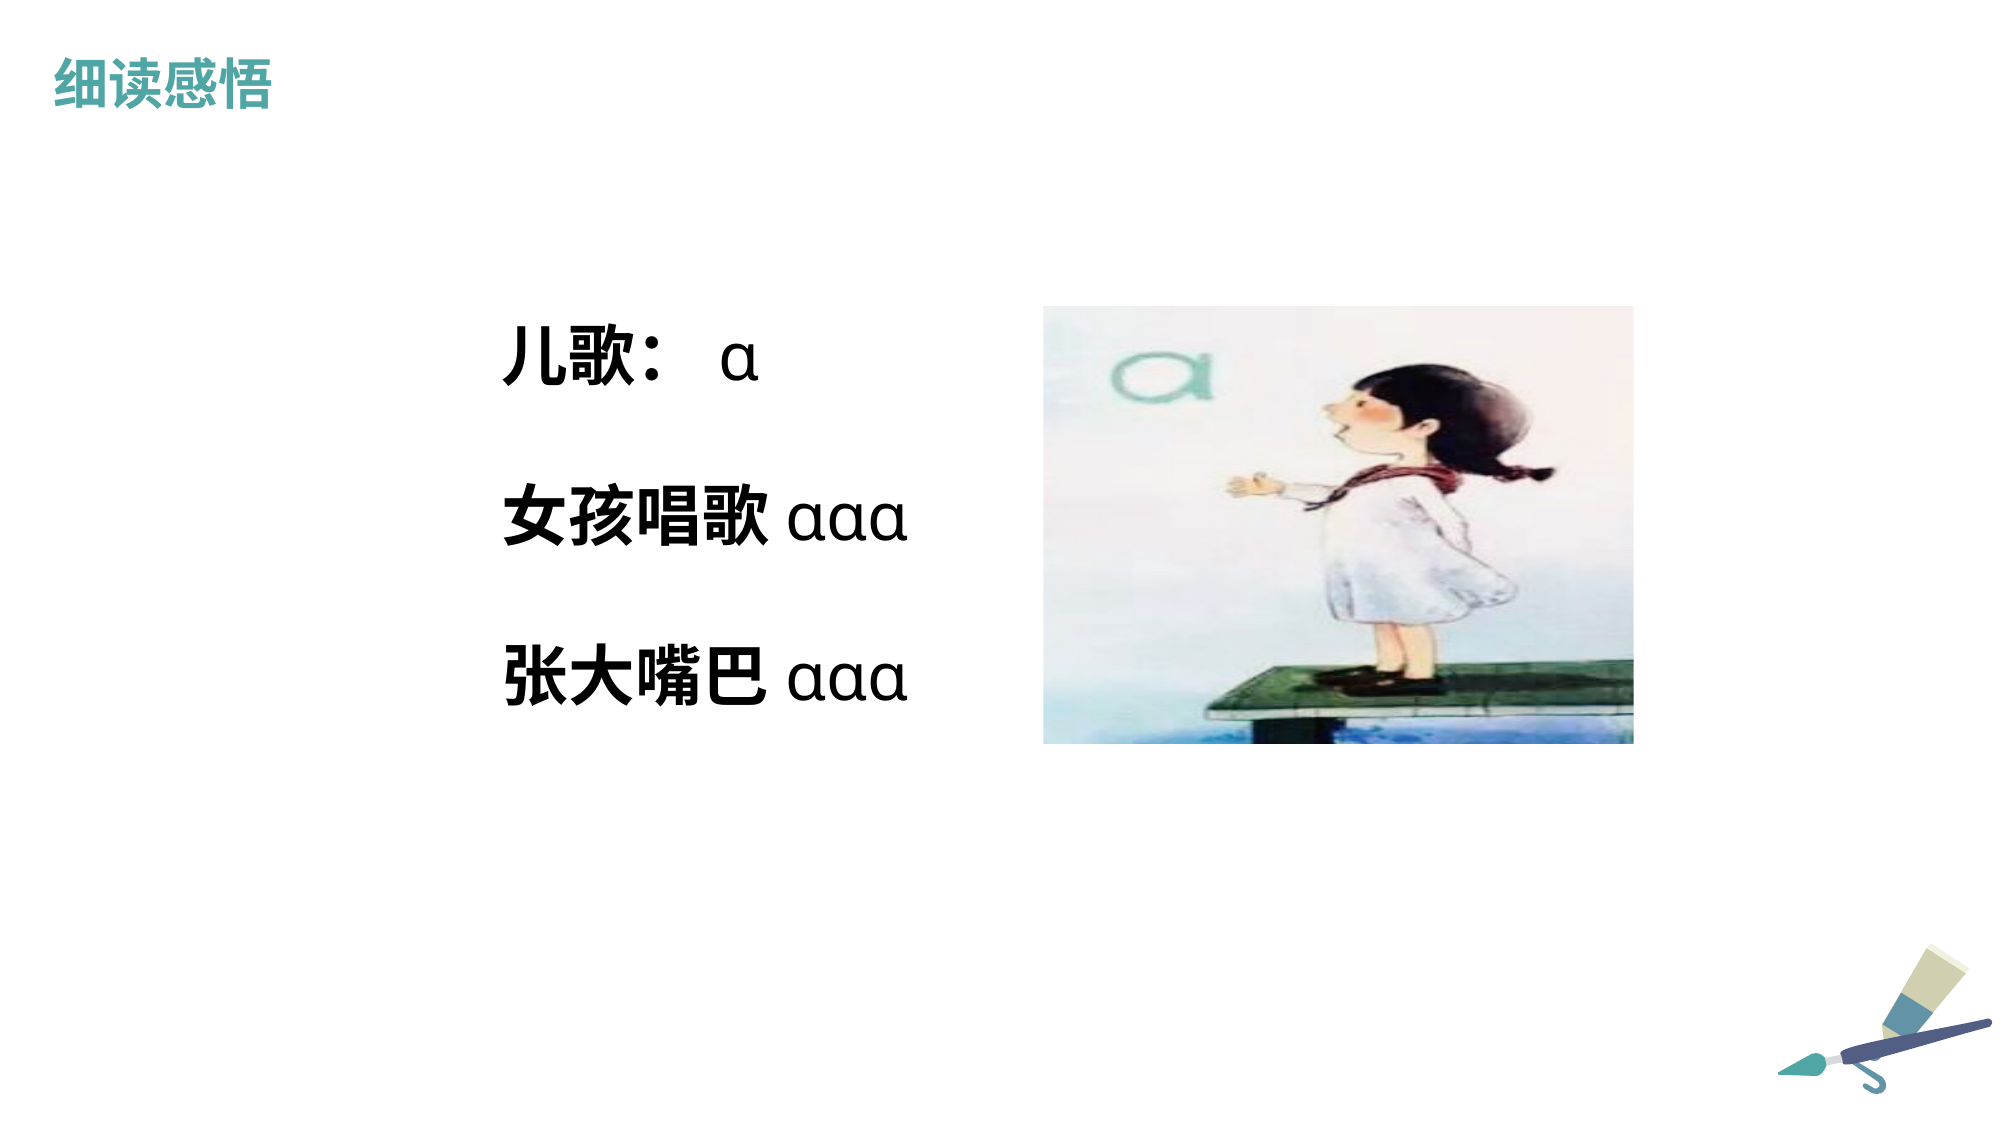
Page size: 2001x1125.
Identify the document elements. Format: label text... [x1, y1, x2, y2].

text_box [1811, 945, 1974, 1125]
text_box 儿歌：ɑ 女孩唱歌ɑɑɑ 张大嘴巴ɑɑɑ [487, 306, 958, 722]
text_box 细读感悟 [38, 42, 289, 124]
picture [1043, 306, 1634, 744]
